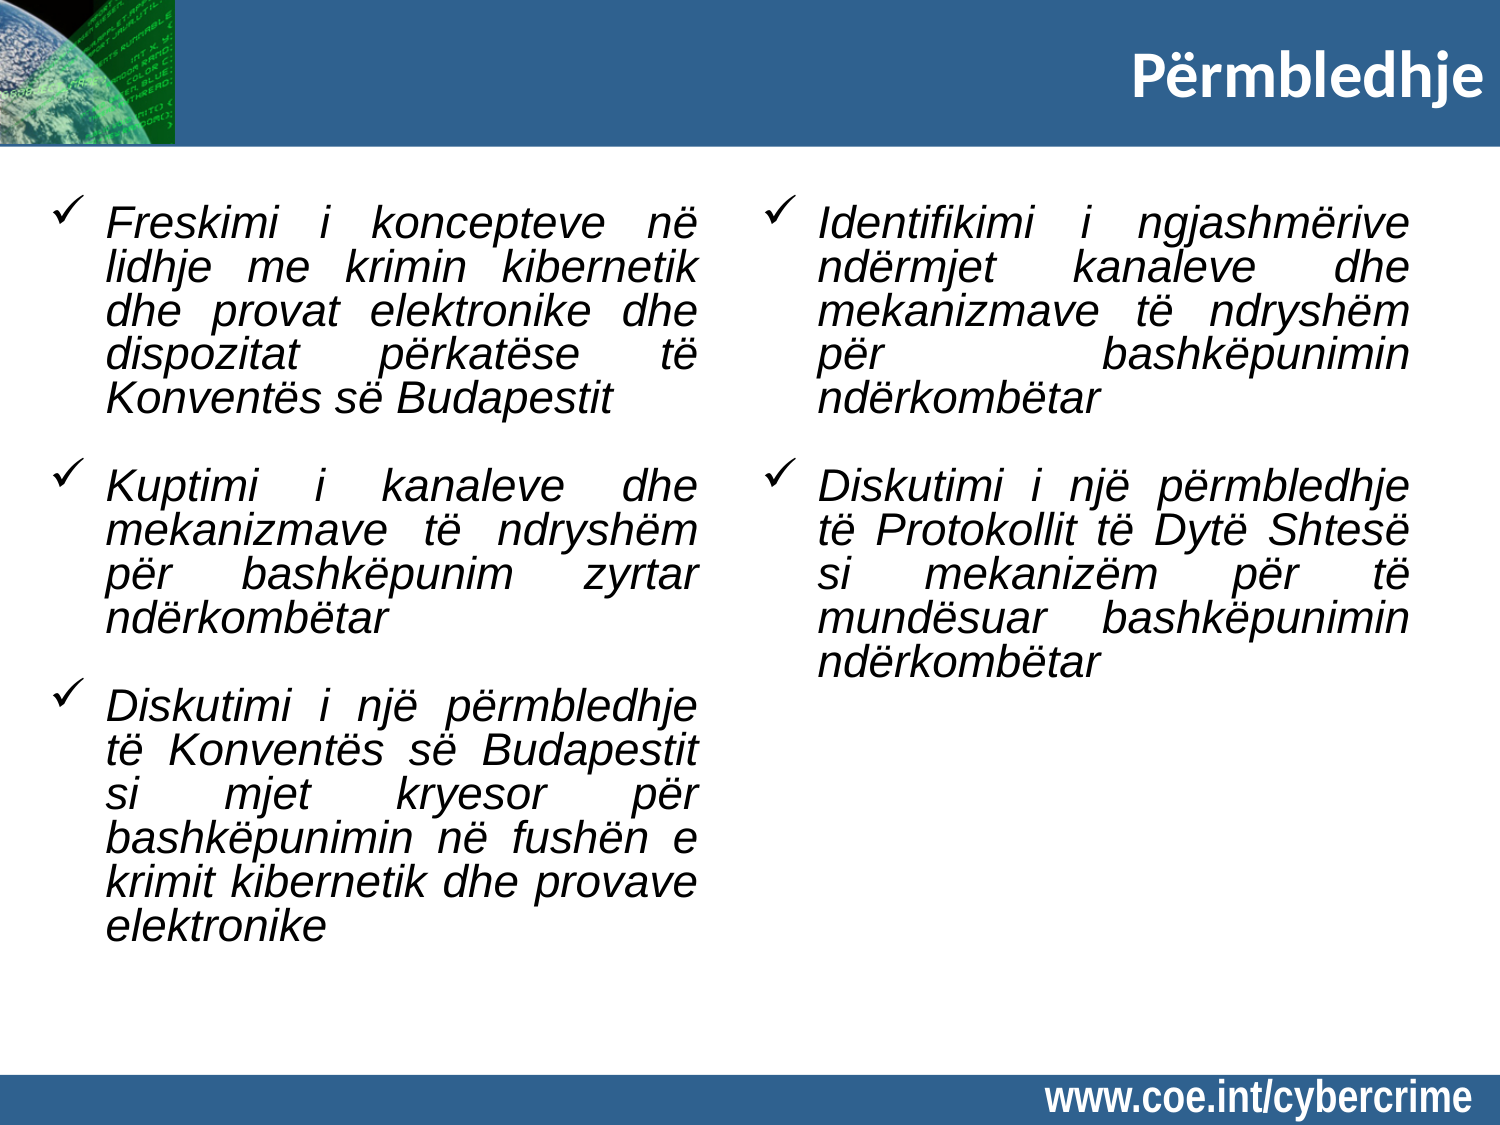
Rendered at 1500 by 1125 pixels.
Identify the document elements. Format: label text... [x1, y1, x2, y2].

text_box Identifikimi i ngjashmërive ndërmjet kanaleve dhe mekanizmave të ndryshëm për bashkëpunimin ndërkombëtar Diskutimi i një përmbledhje të Protokollit të Dytë Shtesë si mekanizëm për të mundësuar bashkëpunimin ndërkombëtar [746, 195, 1426, 694]
text_box Freskimi i koncepteve në lidhje me krimin kibernetik dhe provat elektronike dhe dispozitat përkatëse të Konventës së Budapestit Kuptimi i kanaleve dhe mekanizmave të ndryshëm për bashkëpunim zyrtar ndërkombëtar Diskutimi i një përmbledhje të Konventës së Budapestit si mjet kryesor për bashkëpunimin në fushën e krimit kibernetik dhe provave elektronike [34, 195, 714, 958]
picture [0, 0, 175, 144]
text_box [0, 1073, 1030, 1125]
text_box Përmbledhje [177, 0, 1500, 149]
text_box www.coe.int/cybercrime [1030, 1059, 1500, 1125]
